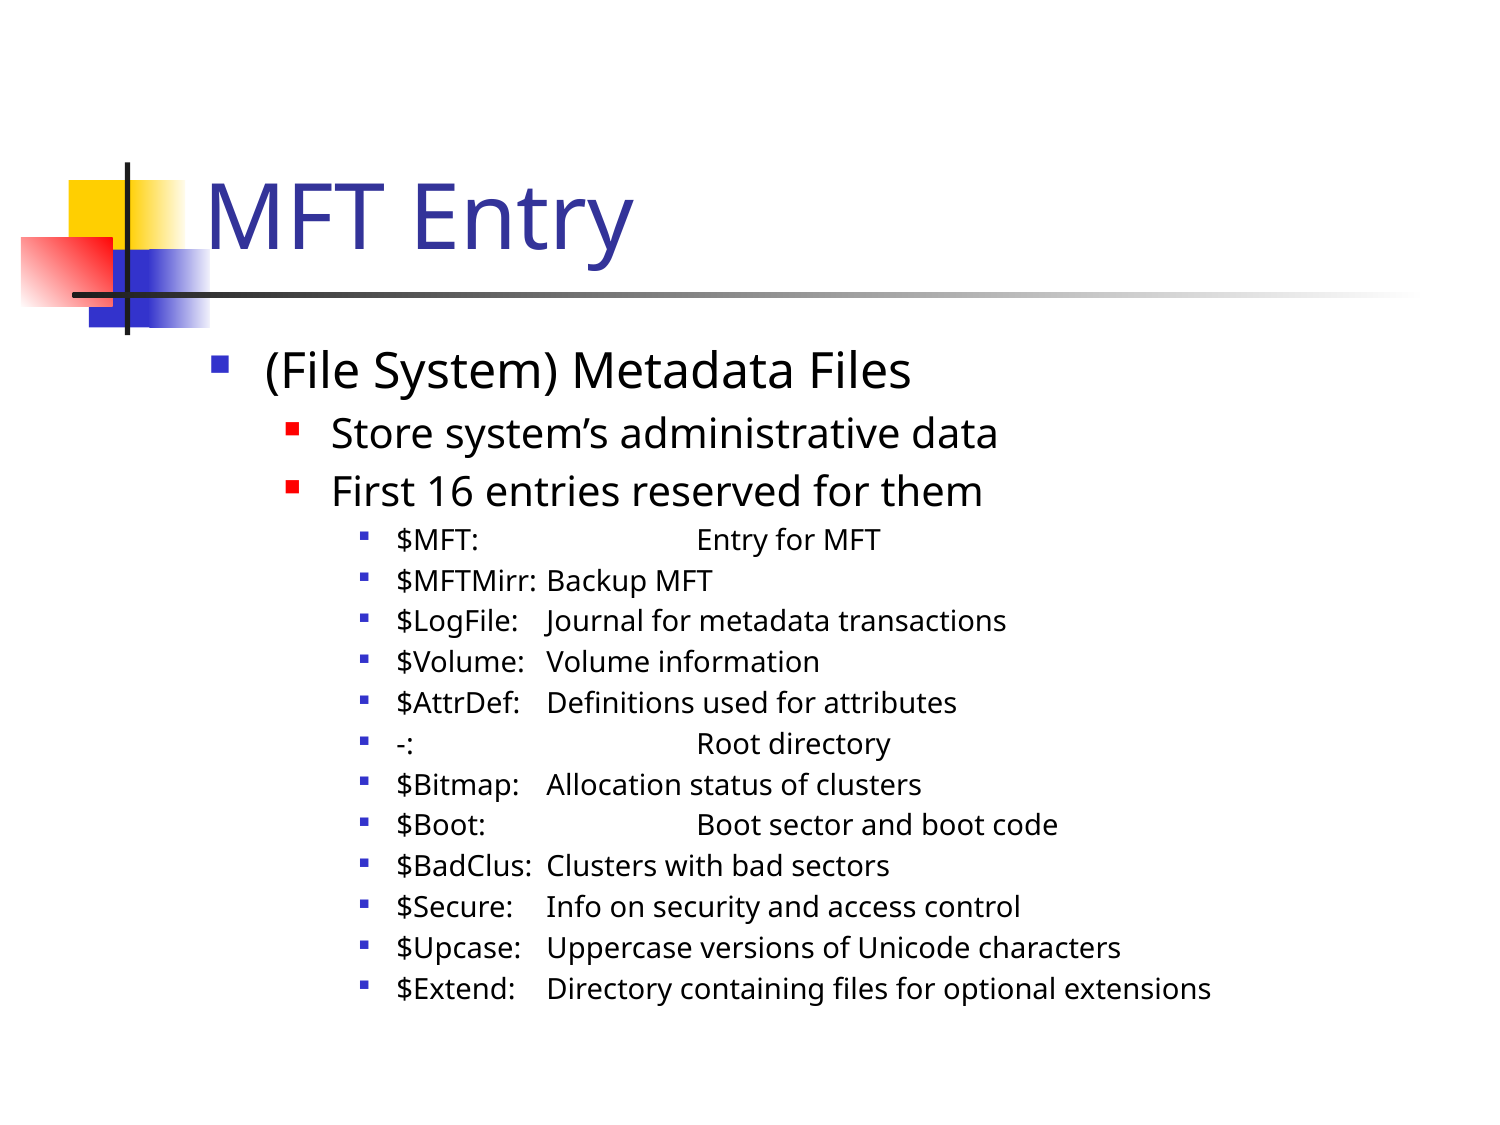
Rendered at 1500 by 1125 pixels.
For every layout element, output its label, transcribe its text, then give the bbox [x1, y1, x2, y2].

list (File System) Metadata Files Store system’s administrative data First 16 entries reserved for them $MFT: Entry for MFT $MFTMirr: Backup MFT $LogFile: Journal for metadata transactions $Volume: Volume information $AttrDef: Definitions used for attributes -: Root directory $Bitmap: Allocation status of clusters $Boot: Boot sector and boot code $BadClus: Clusters with bad sectors $Secure: Info on security and access control $Upcase: Uppercase versions of Unicode characters $Extend: Directory containing files for optional extensions [193, 330, 1470, 1007]
title MFT Entry [188, 34, 1468, 276]
